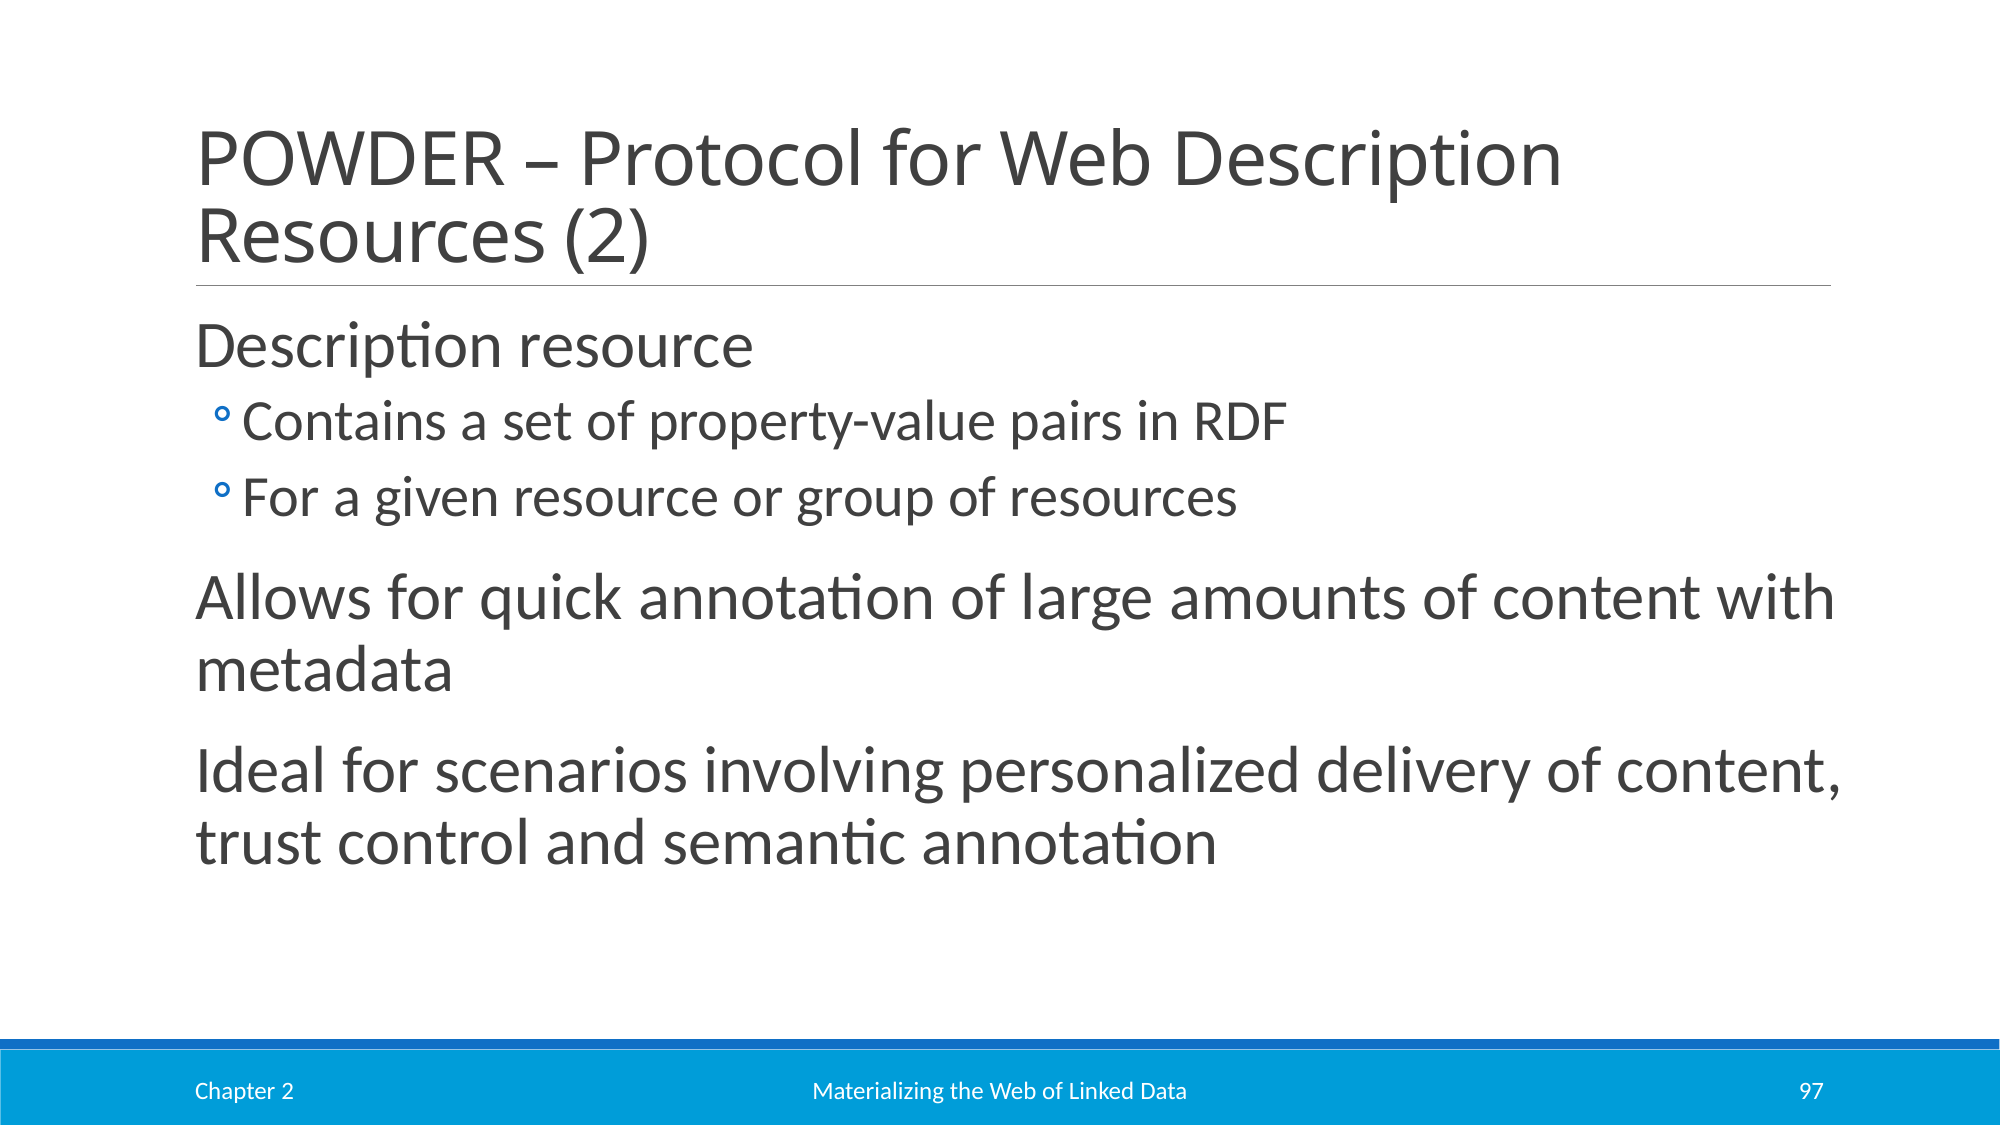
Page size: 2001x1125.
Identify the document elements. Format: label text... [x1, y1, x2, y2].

list Description resource Contains a set of property-value pairs in RDF For a given resource or group of resources Allows for quick annotation of large amounts of content with metadata Ideal for scenarios involving personalized delivery of content, trust control and semantic annotation [180, 302, 1895, 963]
title POWDER – Protocol for Web Description Resources (2) [180, 47, 1830, 285]
footer Materializing the Web of Linked Data [604, 1059, 1396, 1120]
slide_number 97 [1624, 1059, 1840, 1120]
slide_number Chapter 2 [180, 1059, 586, 1120]
